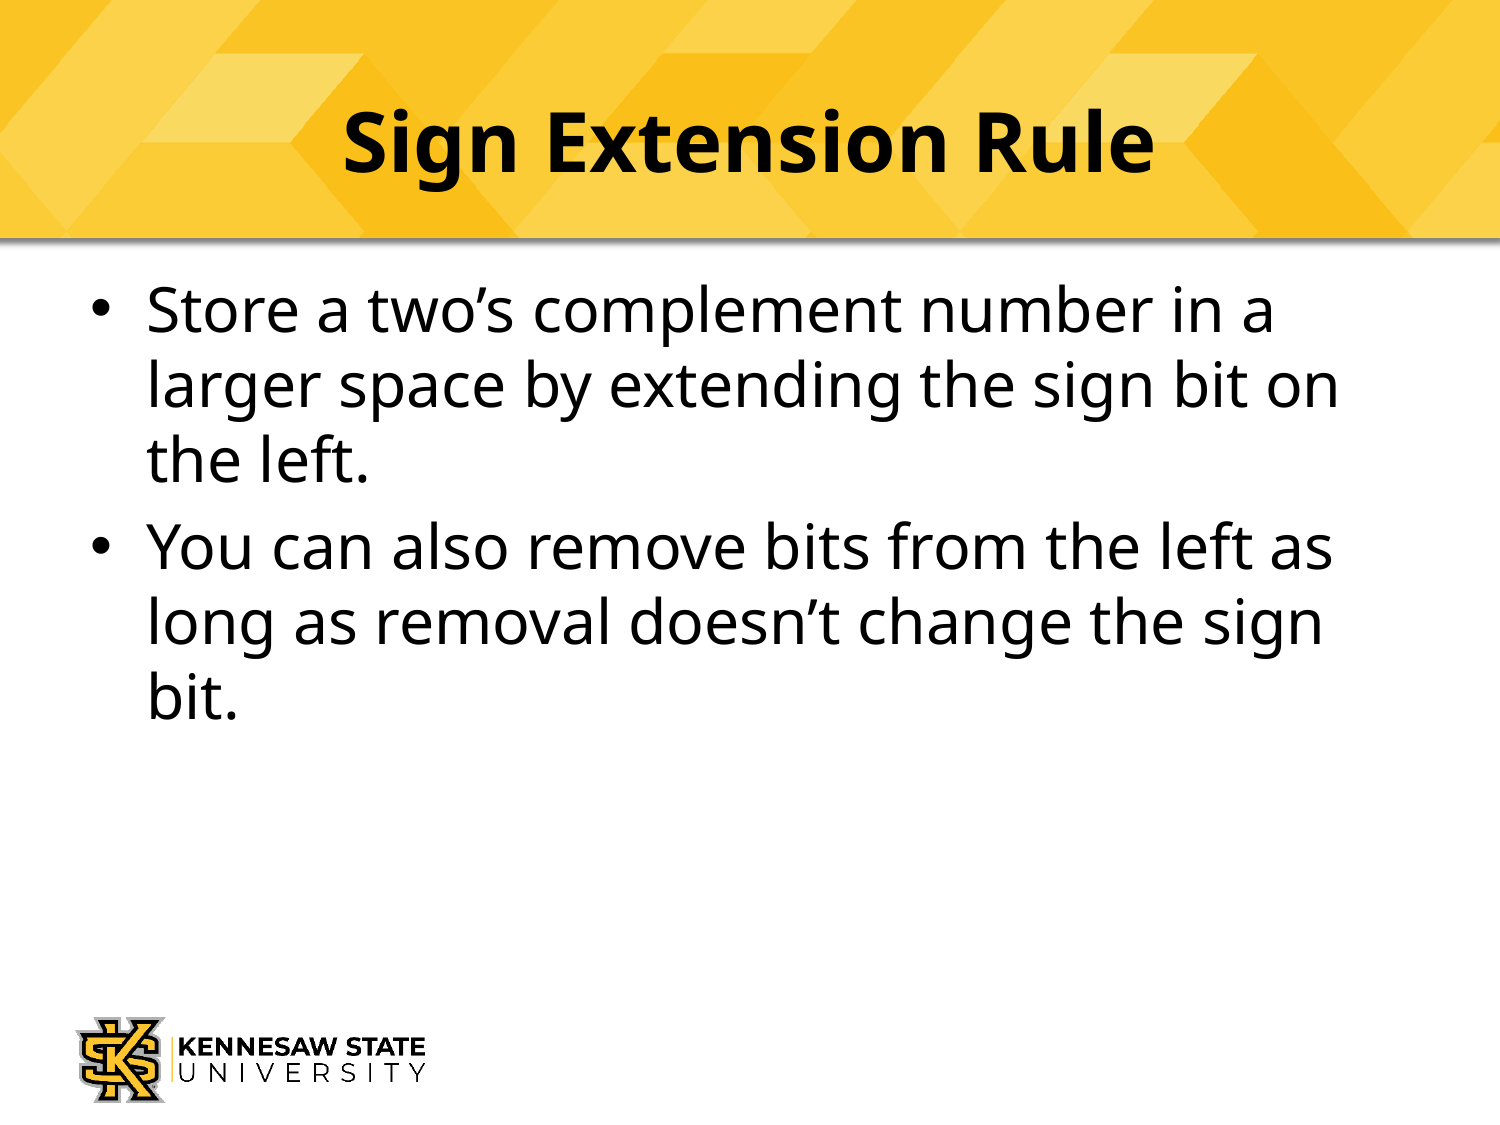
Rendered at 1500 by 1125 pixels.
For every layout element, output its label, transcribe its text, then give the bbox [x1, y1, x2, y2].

title Sign Extension Rule [75, 45, 1425, 233]
picture [75, 1017, 425, 1103]
picture [0, 0, 1500, 251]
list Store a two’s complement number in a larger space by extending the sign bit on the left. You can also remove bits from the left as long as removal doesn’t change the sign bit. [75, 262, 1425, 1005]
